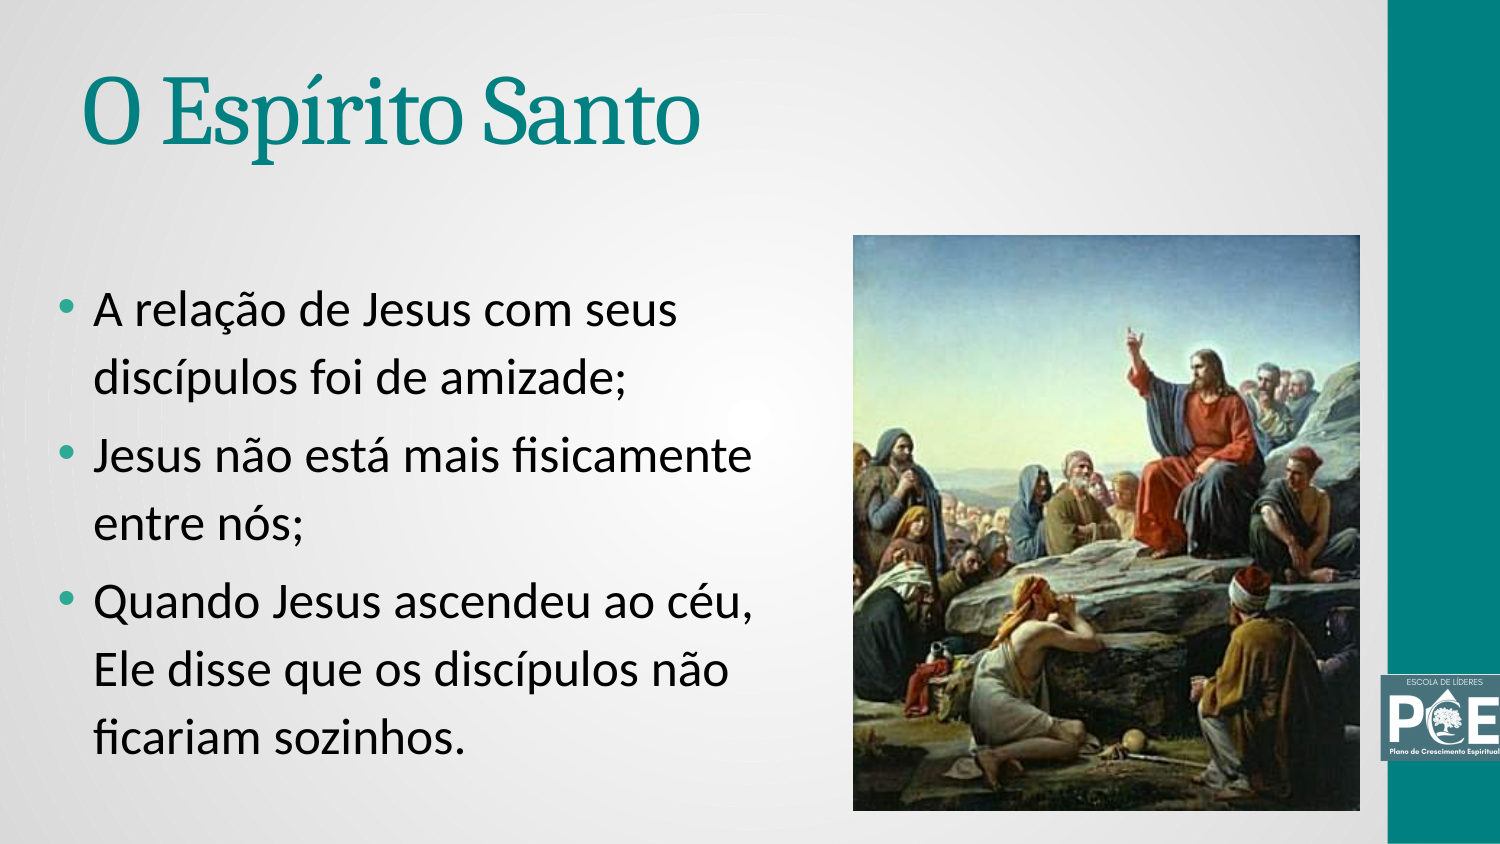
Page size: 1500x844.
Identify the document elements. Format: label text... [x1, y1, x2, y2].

picture [1380, 674, 1500, 761]
list A relação de Jesus com seus discípulos foi de amizade; Jesus não está mais fisicamente entre nós; Quando Jesus ascendeu ao céu, Ele disse que os discípulos não ficariam sozinhos. [31, 234, 809, 799]
title O Espírito Santo [74, 33, 1326, 175]
picture [853, 235, 1360, 811]
